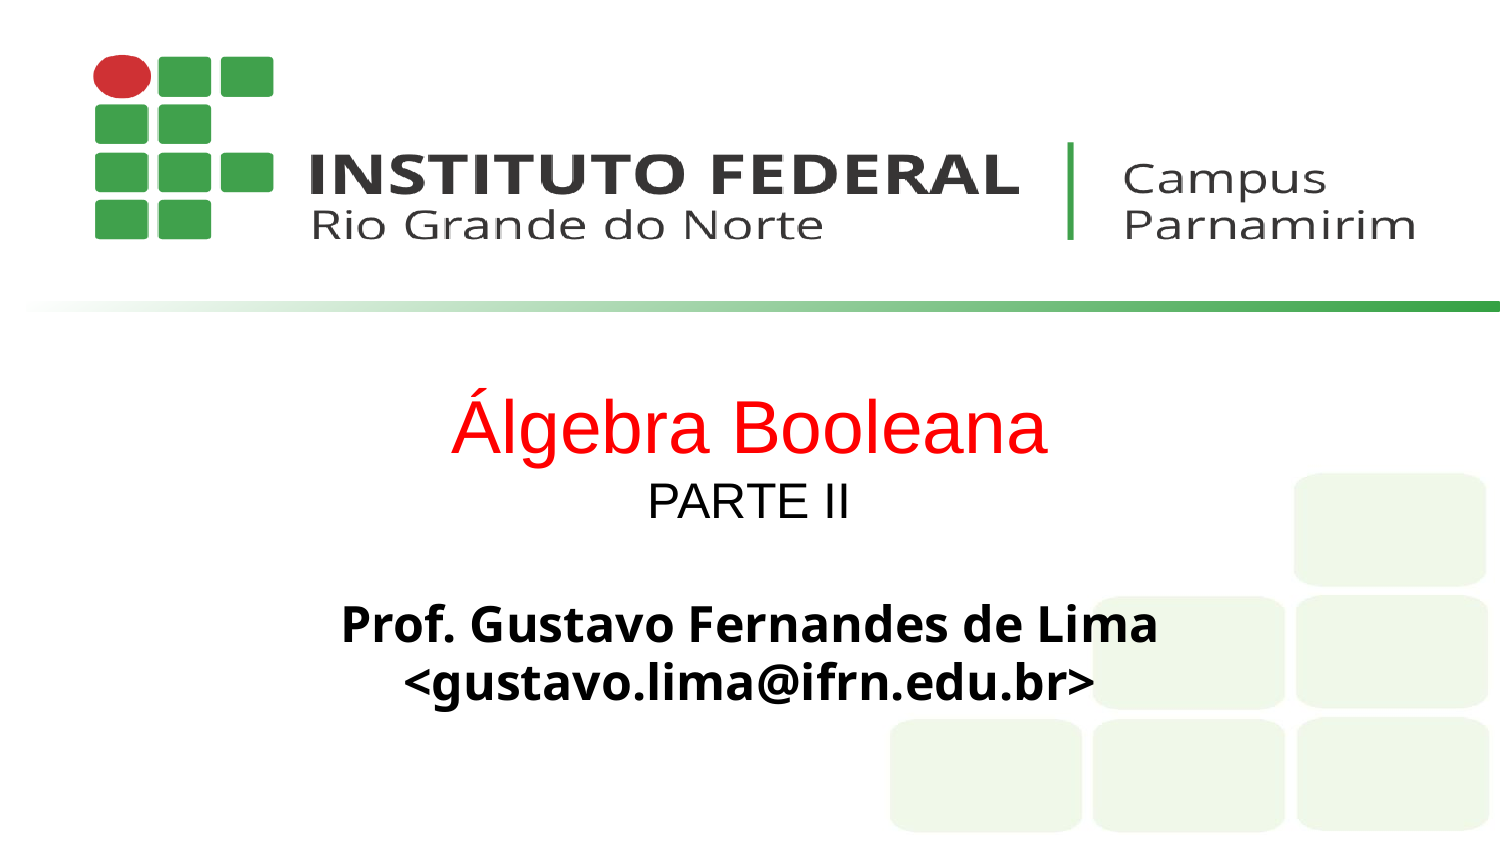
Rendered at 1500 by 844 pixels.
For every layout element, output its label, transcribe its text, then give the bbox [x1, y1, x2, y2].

text_box Prof. Gustavo Fernandes de Lima <gustavo.lima@ifrn.edu.br> [246, 587, 1254, 740]
text_box Álgebra Booleana PARTE II [0, 312, 1500, 505]
picture [803, 505, 1495, 835]
picture [5, 21, 1500, 267]
